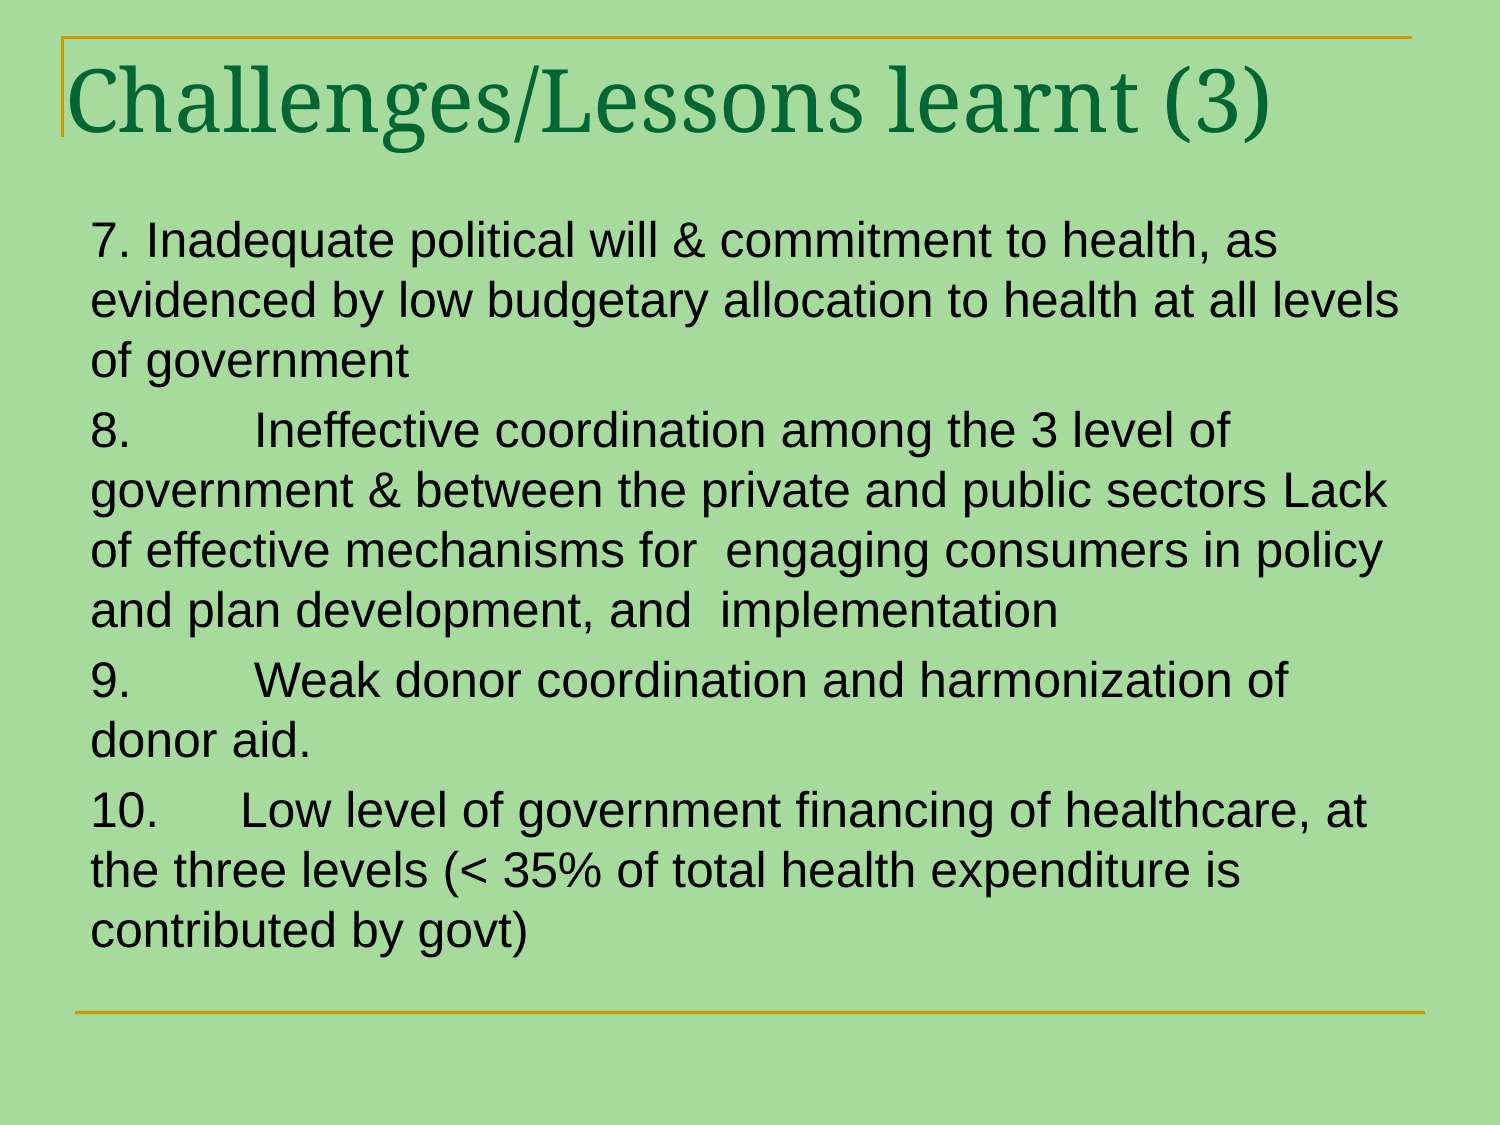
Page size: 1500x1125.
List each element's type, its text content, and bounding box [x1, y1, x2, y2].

title Challenges/Lessons learnt (3) [50, 37, 1400, 225]
list 7. Inadequate political will & commitment to health, as evidenced by low budgetary allocation to health at all levels of government 8. Ineffective coordination among the 3 level of government & between the private and public sectors Lack of effective mechanisms for engaging consumers in policy and plan development, and implementation 9. Weak donor coordination and harmonization of donor aid. 10. Low level of government financing of healthcare, at the three levels (< 35% of total health expenditure is contributed by govt) [75, 200, 1425, 1006]
